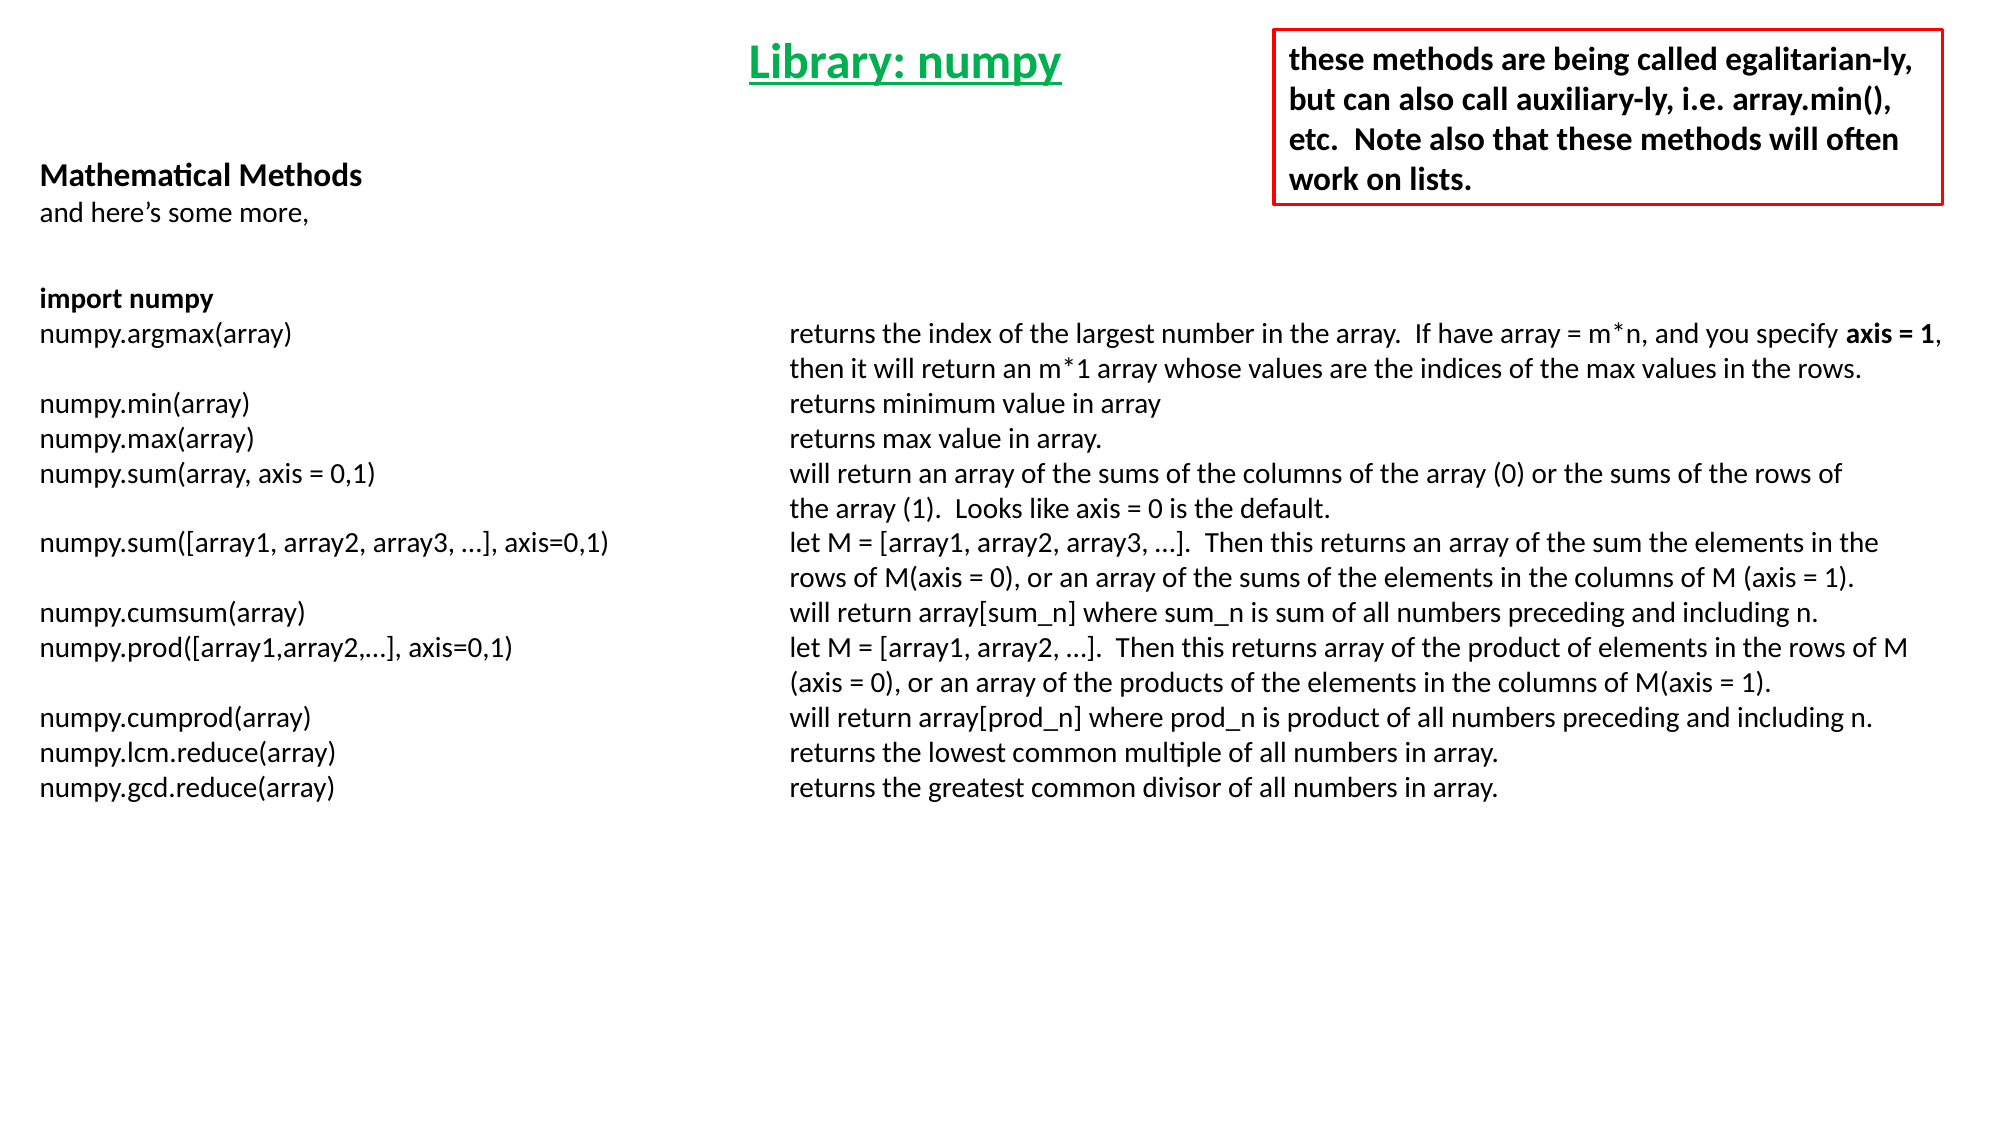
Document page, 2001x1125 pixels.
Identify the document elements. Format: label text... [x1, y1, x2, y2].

text_box Mathematical Methods and here’s some more, [24, 146, 447, 236]
text_box Library: numpy [734, 21, 1077, 97]
text_box import numpy numpy.argmax(array) returns the index of the largest number in the array. If have array = m*n, and you specify axis = 1, then it will return an m*1 array whose values are the indices of the max values in the rows. numpy.min(array) returns minimum value in array numpy.max(array) returns max value in array. numpy.sum(array, axis = 0,1) will return an array of the sums of the columns of the array (0) or the sums of the rows of the array (1). Looks like axis = 0 is the default. numpy.sum([array1, array2, array3, …], axis=0,1) let M = [array1, array2, array3, …]. Then this returns an array of the sum the elements in the rows of M(axis = 0), or an array of the sums of the elements in the columns of M (axis = 1). numpy.cumsum(array) will return array[sum_n] where sum_n is sum of all numbers preceding and including n. numpy.prod([array1,array2,…], axis=0,1) let M = [array1, array2, …]. Then this returns array of the product of elements in the rows of M (axis = 0), or an array of the products of the elements in the columns of M(axis = 1). numpy.cumprod(array) will return array[prod_n] where prod_n is product of all numbers preceding and including n. numpy.lcm.reduce(array) returns the lowest common multiple of all numbers in array. numpy.gcd.reduce(array) returns the greatest common divisor of all numbers in array. [24, 271, 1968, 811]
text_box these methods are being called egalitarian-ly, but can also call auxiliary-ly, i.e. array.min(), etc. Note also that these methods will often work on lists. [1273, 29, 1943, 205]
